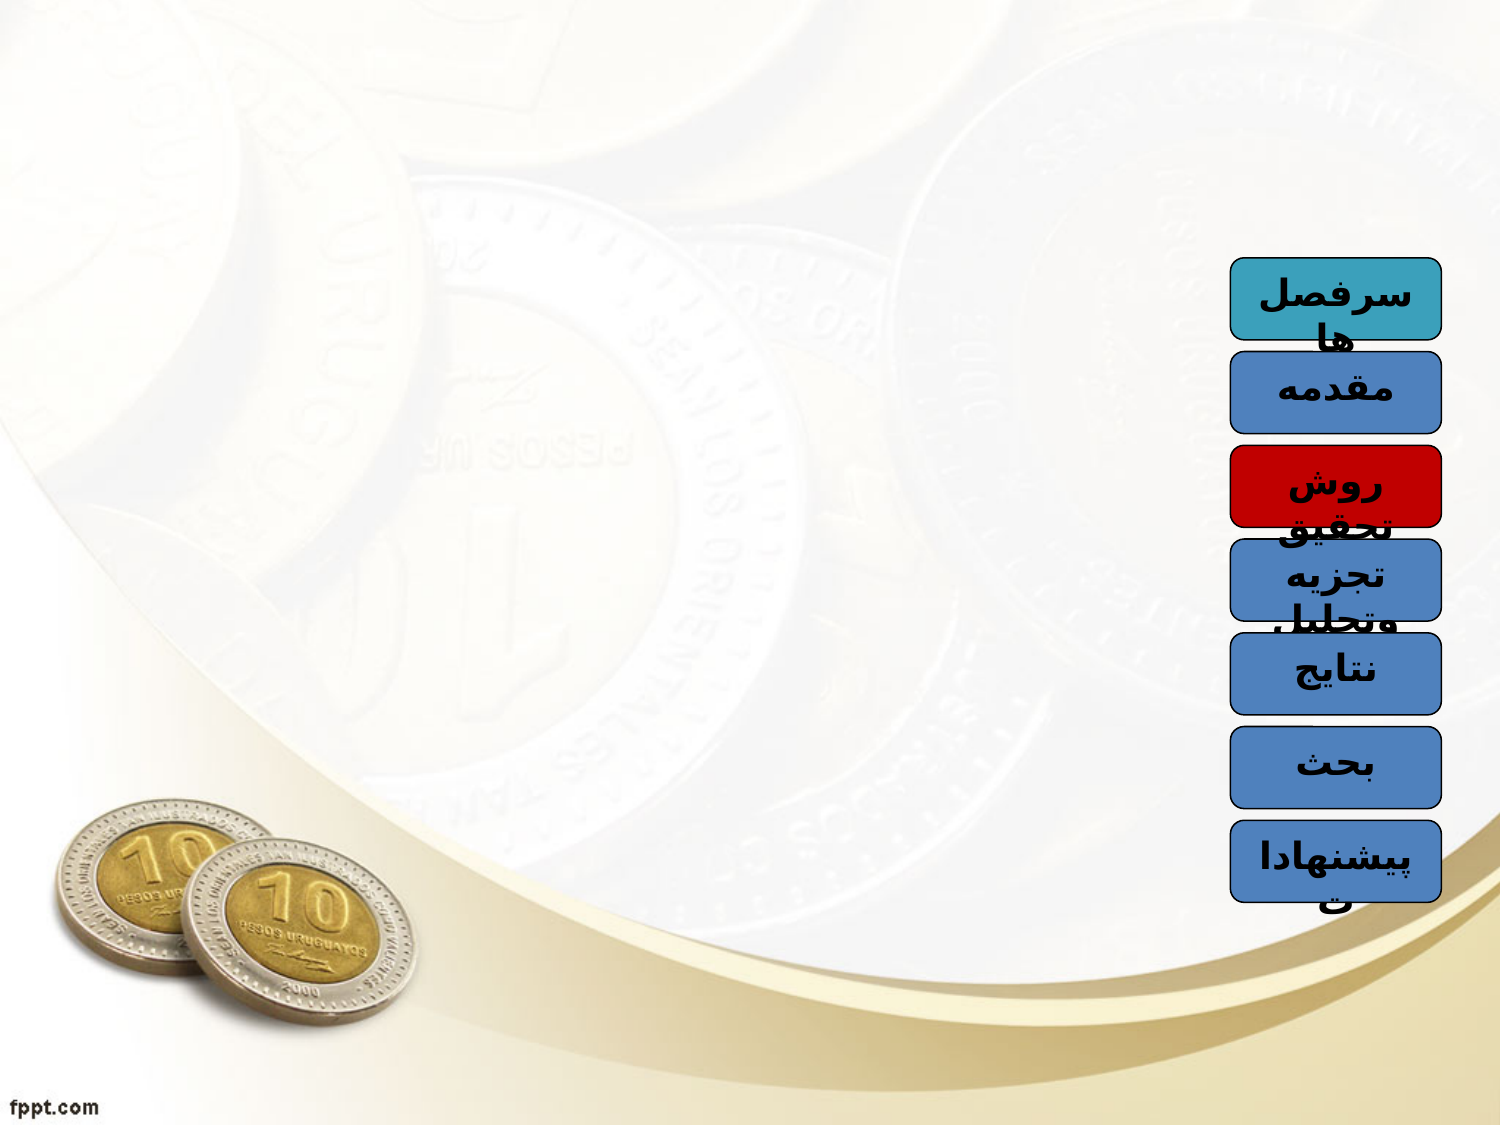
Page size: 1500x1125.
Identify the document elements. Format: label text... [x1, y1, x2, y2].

text_box سرفصل ها [1230, 257, 1442, 340]
text_box روش تحقیق [1230, 445, 1442, 528]
text_box تجزیه وتحلیل [1230, 538, 1442, 622]
text_box پیشنهادات [1230, 820, 1442, 903]
text_box نتایج [1230, 632, 1442, 715]
text_box بحث [1230, 726, 1442, 809]
text_box مقدمه [1230, 351, 1442, 434]
picture [0, 0, 1500, 1125]
